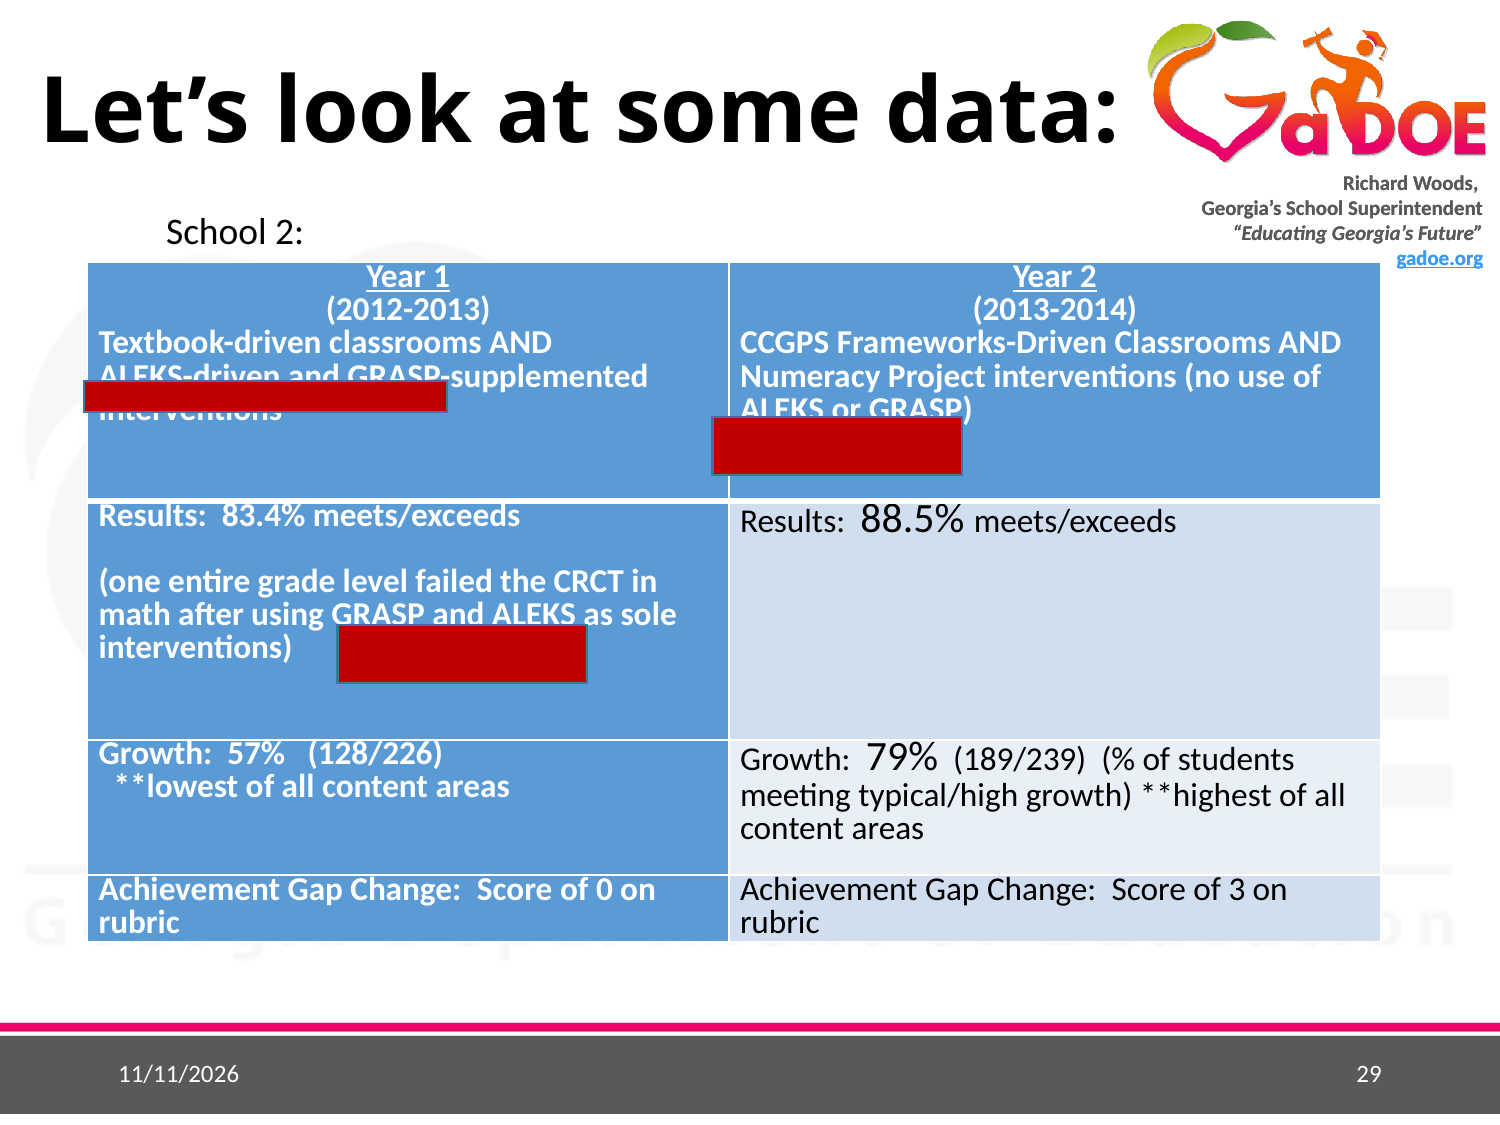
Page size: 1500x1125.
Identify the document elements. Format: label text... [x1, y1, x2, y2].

table_header Year 2 (2013-2014) CCGPS Frameworks-Driven Classrooms AND Numeracy Project interventions (no use of ALEKS or GRASP) [730, 263, 1380, 498]
title Let’s look at some data: [24, 24, 1189, 200]
table_cell Achievement Gap Change: Score of 3 on rubric [730, 876, 1380, 941]
table_cell Growth: 57% (128/226) **lowest of all content areas [88, 741, 728, 874]
picture [19, 235, 1473, 980]
text_box [711, 416, 963, 476]
table_cell Growth: 79% (189/239) (% of students meeting typical/high growth) **highest of all content areas [730, 741, 1380, 874]
text_box School 2: [151, 199, 328, 260]
slide_number 29 [1059, 1042, 1397, 1103]
picture [1135, 8, 1499, 164]
table_cell Achievement Gap Change: Score of 0 on rubric [88, 876, 728, 941]
text_box [83, 380, 448, 413]
table_cell Results: 83.4% meets/exceeds (one entire grade level failed the CRCT in math after using GRASP and ALEKS as sole interventions) [88, 504, 728, 739]
table_header Year 1 (2012-2013) Textbook-driven classrooms AND ALEKS-driven and GRASP-supplemented interventions [88, 263, 728, 498]
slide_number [103, 1042, 441, 1103]
table_cell Results: 88.5% meets/exceeds [730, 504, 1380, 739]
text_box [336, 624, 588, 684]
